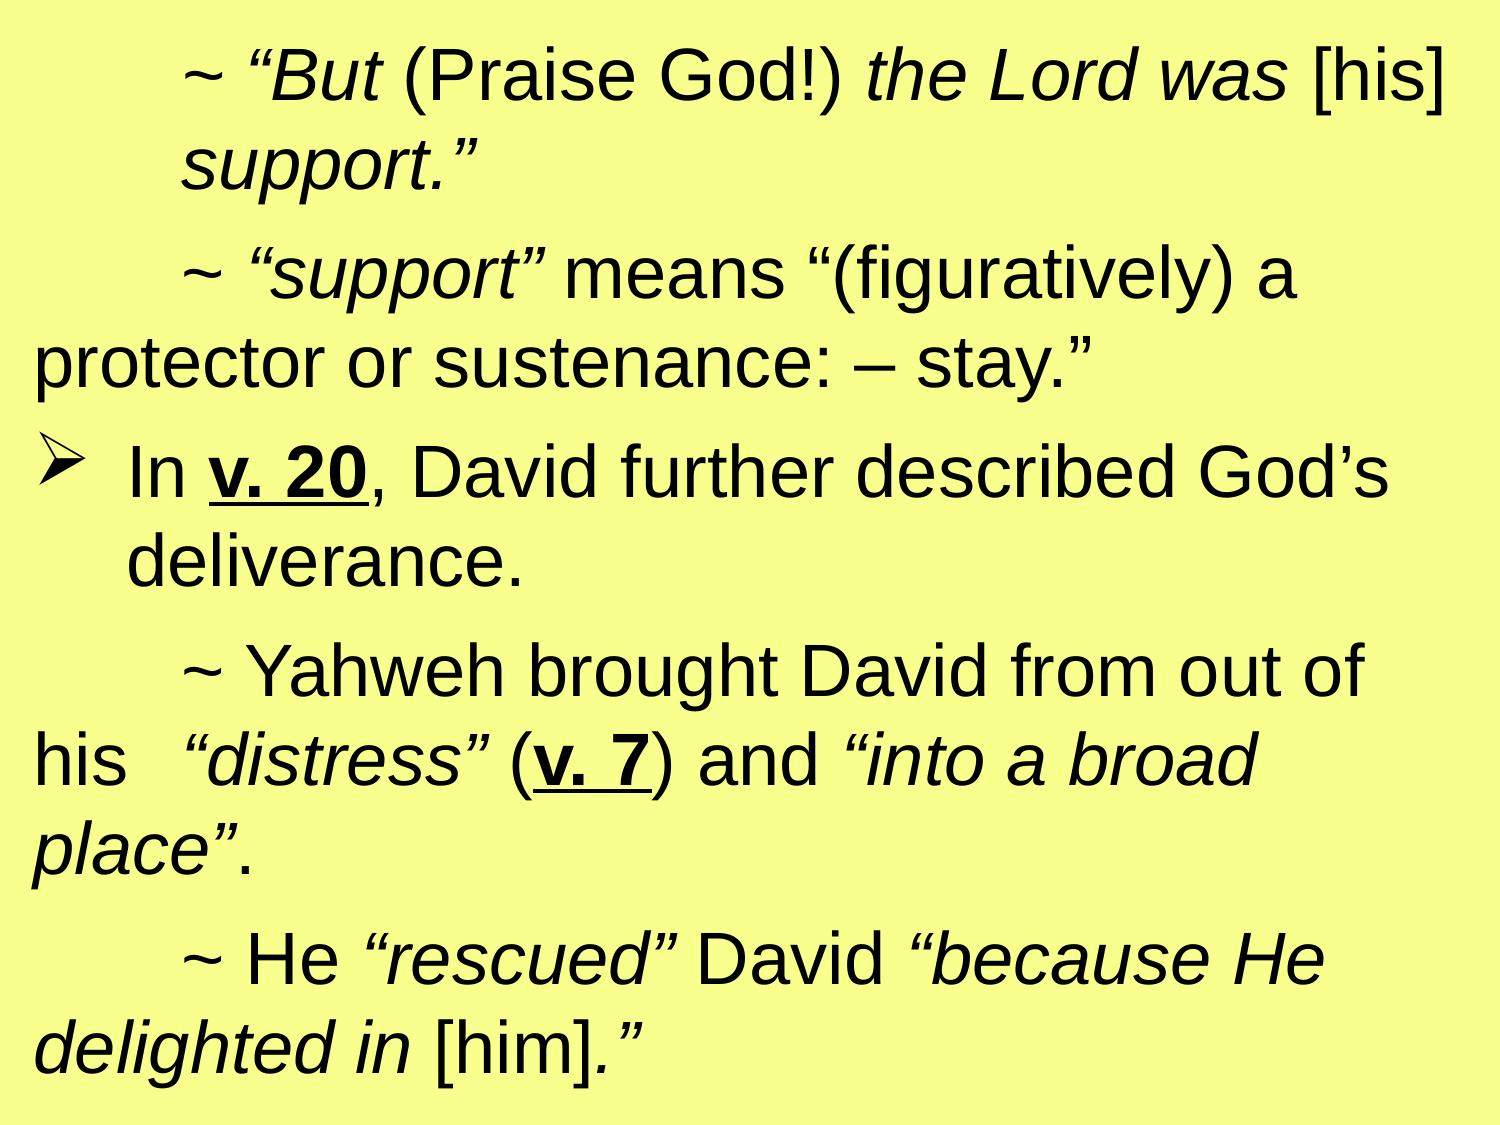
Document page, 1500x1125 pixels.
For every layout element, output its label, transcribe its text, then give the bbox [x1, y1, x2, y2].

subtitle ~ “But (Praise God!) the Lord was [his] support.” ~ “support” means “(figuratively) a protector or sustenance: – stay.” In v. 20, David further described God’s deliverance. ~ Yahweh brought David from out of his “distress” (v. 7) and “into a broad place”. ~ He “rescued” David “because He delighted in [him].” [18, 18, 1482, 1108]
